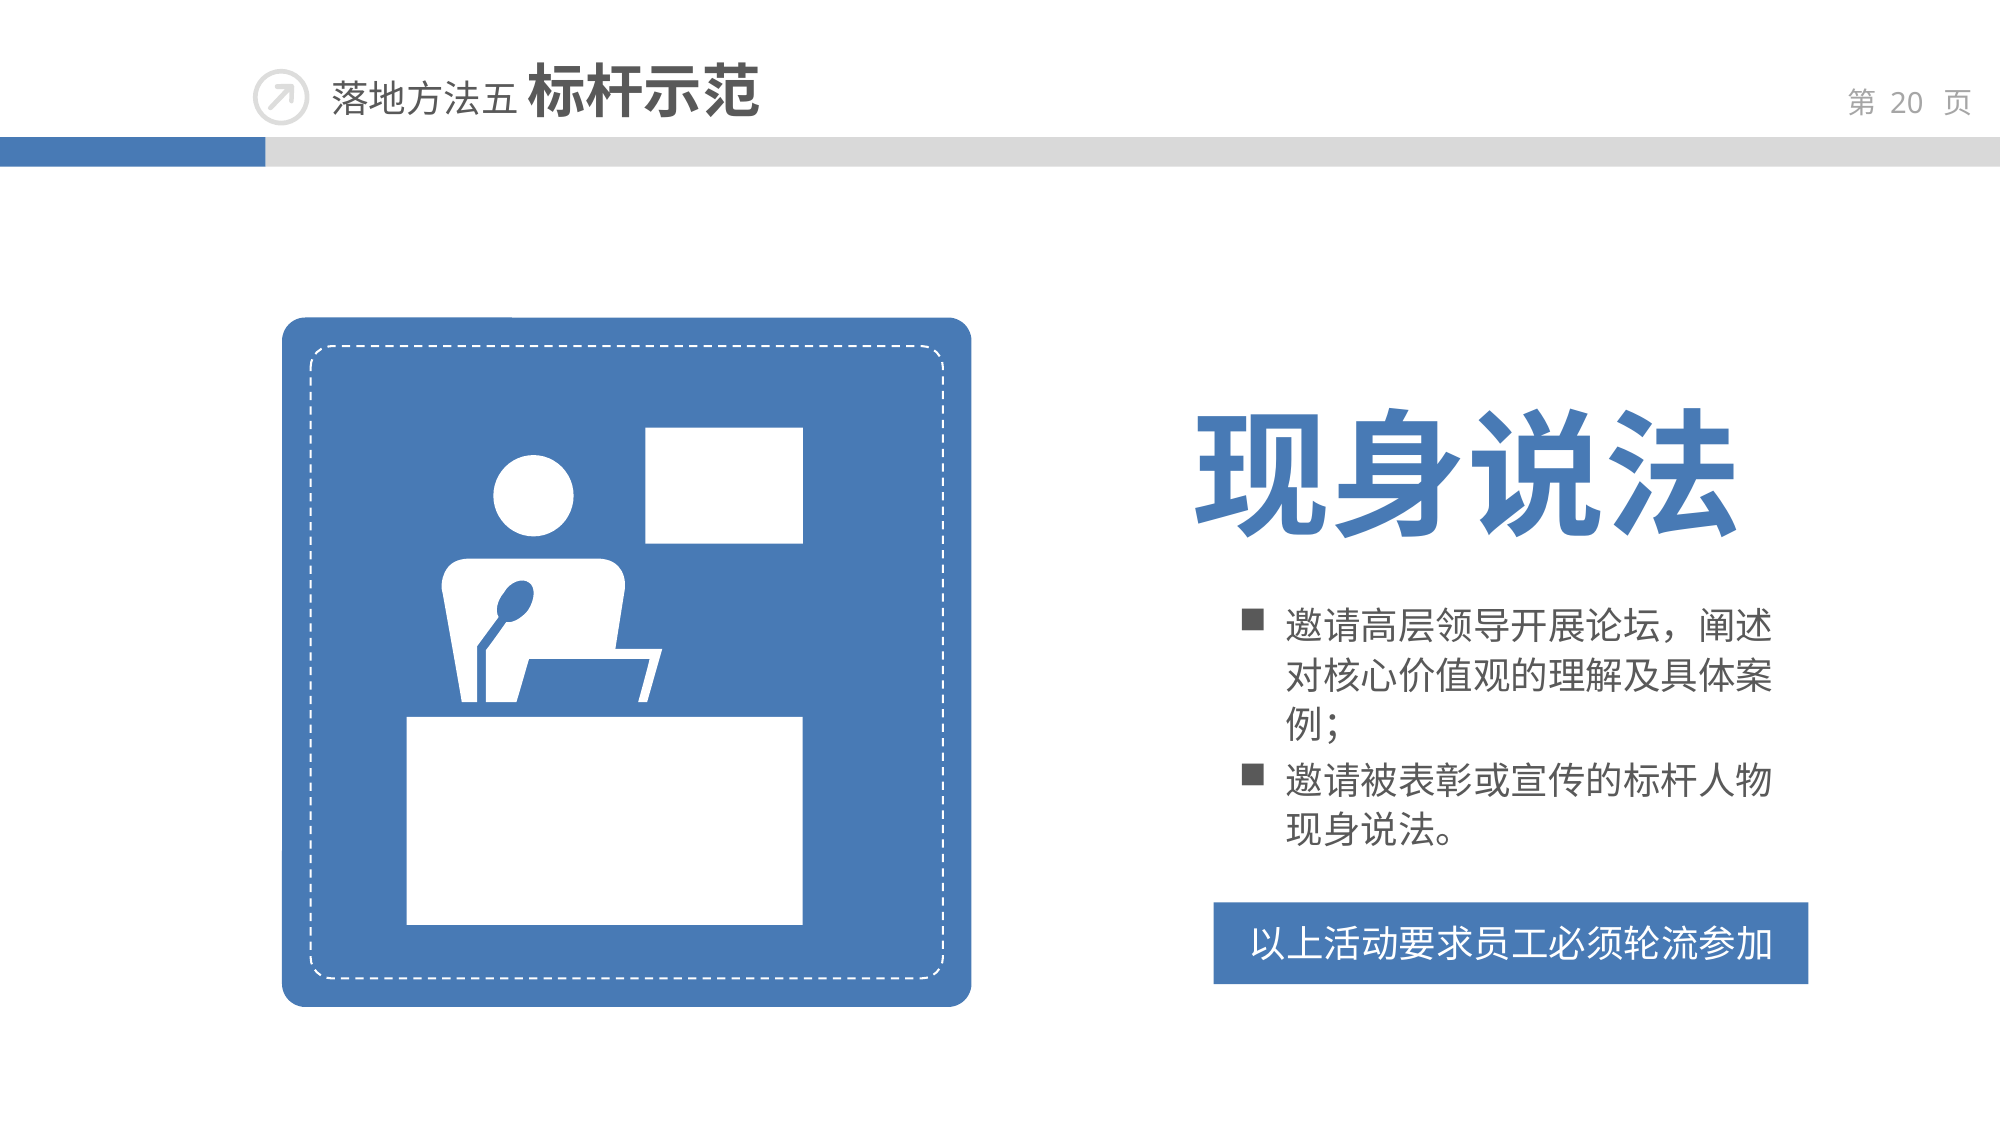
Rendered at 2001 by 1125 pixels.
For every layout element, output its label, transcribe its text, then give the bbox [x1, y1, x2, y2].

text_box 邀请高层领导开展论坛，阐述对核心价值观的理解及具体案例； 邀请被表彰或宣传的标杆人物现身说法。 [1224, 590, 1800, 859]
text_box [1213, 901, 1809, 912]
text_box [406, 427, 803, 926]
text_box 以上活动要求员工必须轮流参加 [1213, 912, 1809, 973]
text_box 现身说法 [1177, 380, 1757, 561]
text_box [1213, 973, 1809, 985]
